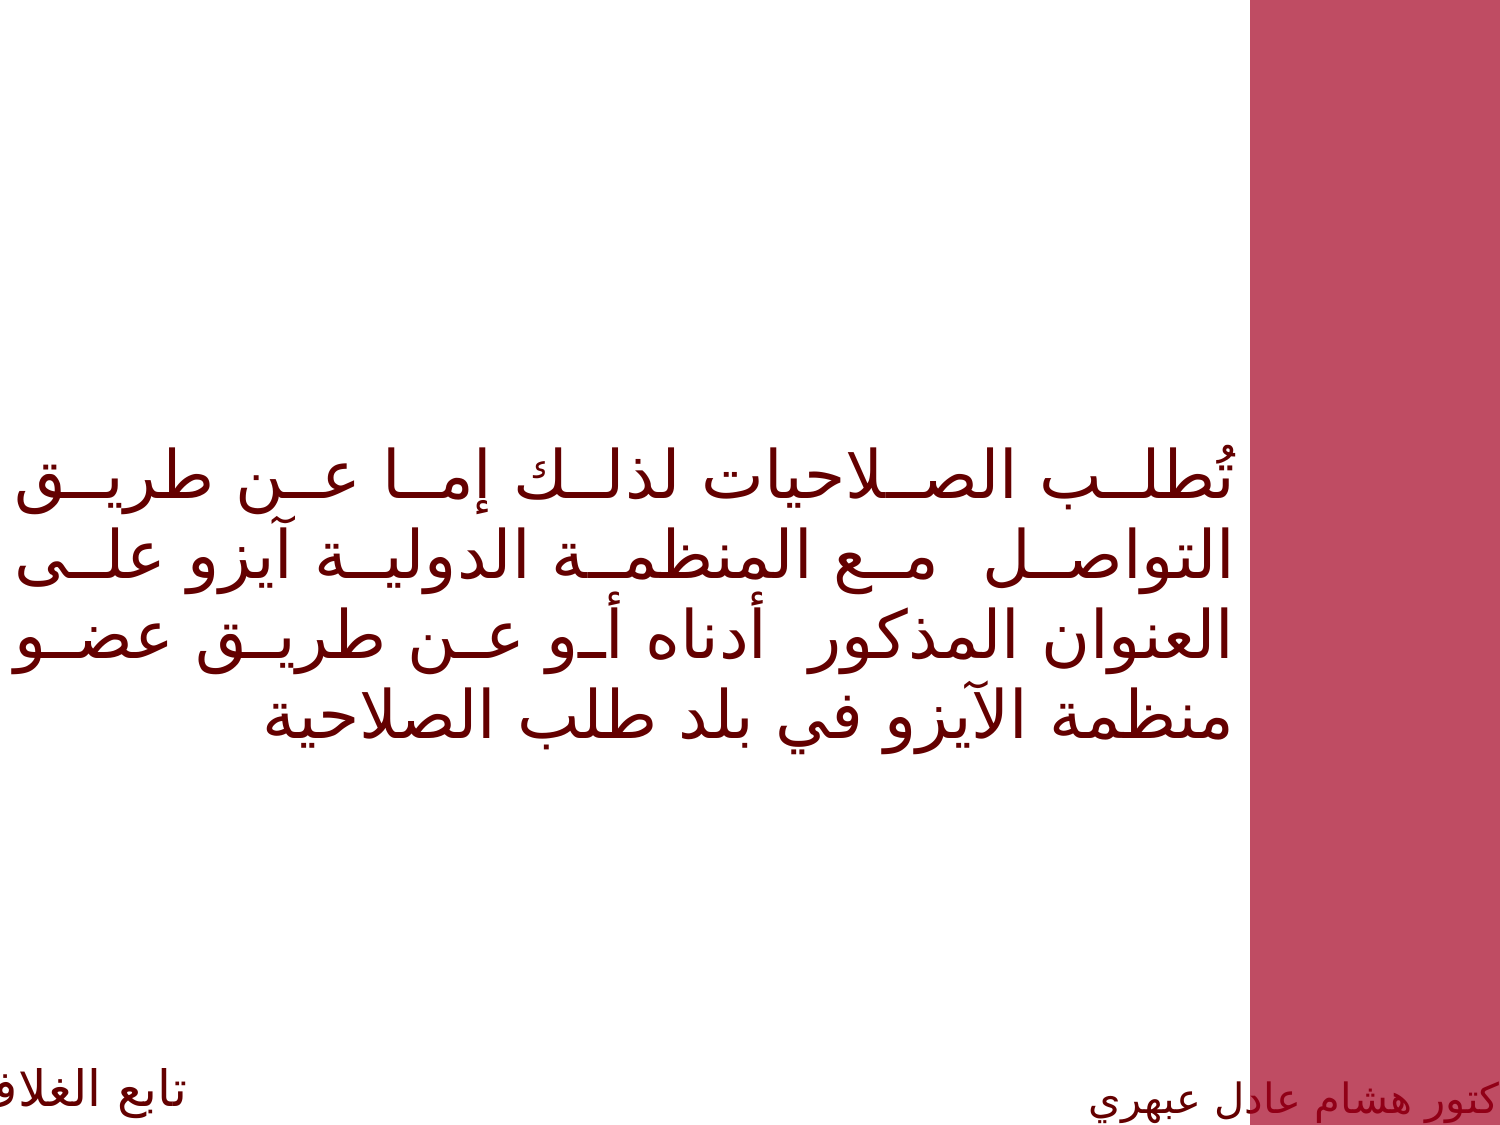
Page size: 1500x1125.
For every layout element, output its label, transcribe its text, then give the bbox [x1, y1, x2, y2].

text_box تُطلب الصلاحيات لذلك إما عن طريق التواصل مع المنظمة الدولية آيزو على العنوان المذكور أدناه أو عن طريق عضو منظمة الآيزو في بلد طلب الصلاحية [0, 424, 1248, 760]
text_box تابع الغلاف [0, 1049, 219, 1124]
text_box [1248, 0, 1500, 1125]
text_box الدكتور هشام عادل عبهري [1073, 1064, 1248, 1125]
